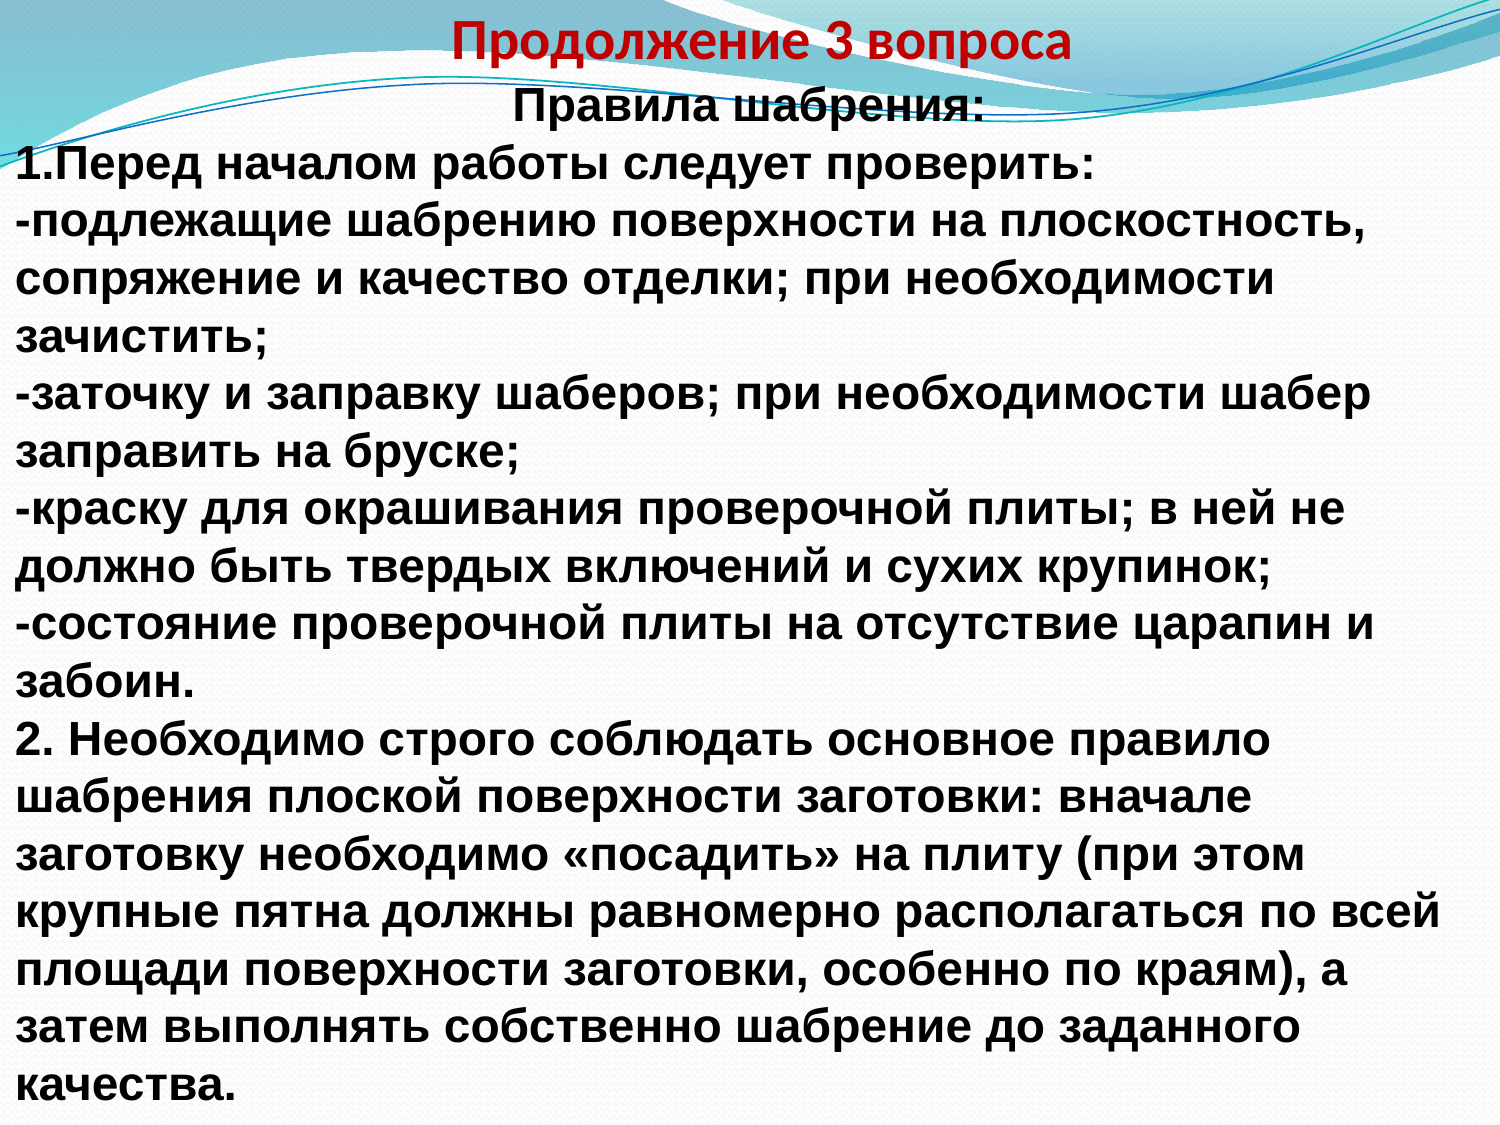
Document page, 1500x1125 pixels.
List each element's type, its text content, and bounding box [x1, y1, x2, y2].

text_box Правила шабрения: 1.Перед началом работы следует проверить: -подлежащие шабрению поверхности на плоскостность, сопряжение и качество отделки; при необходимости зачистить; -заточку и заправку шаберов; при необходимости шабер заправить на бруске; -краску для окрашивания проверочной плиты; в ней не должно быть твердых включений и сухих крупинок; -состояние проверочной плиты на отсутствие царапин и забоин. 2. Необходимо строго соблюдать основное правило шабрения плоской поверхности заготовки: вначале заготовку необходимо «посадить» на плиту (при этом крупные пятна должны равномерно располагаться по всей площади поверхности заготовки, особенно по краям), а затем выполнять собственно шабрение до заданного качества. [0, 66, 1500, 1125]
title Продолжение 3 вопроса [0, 0, 1500, 66]
